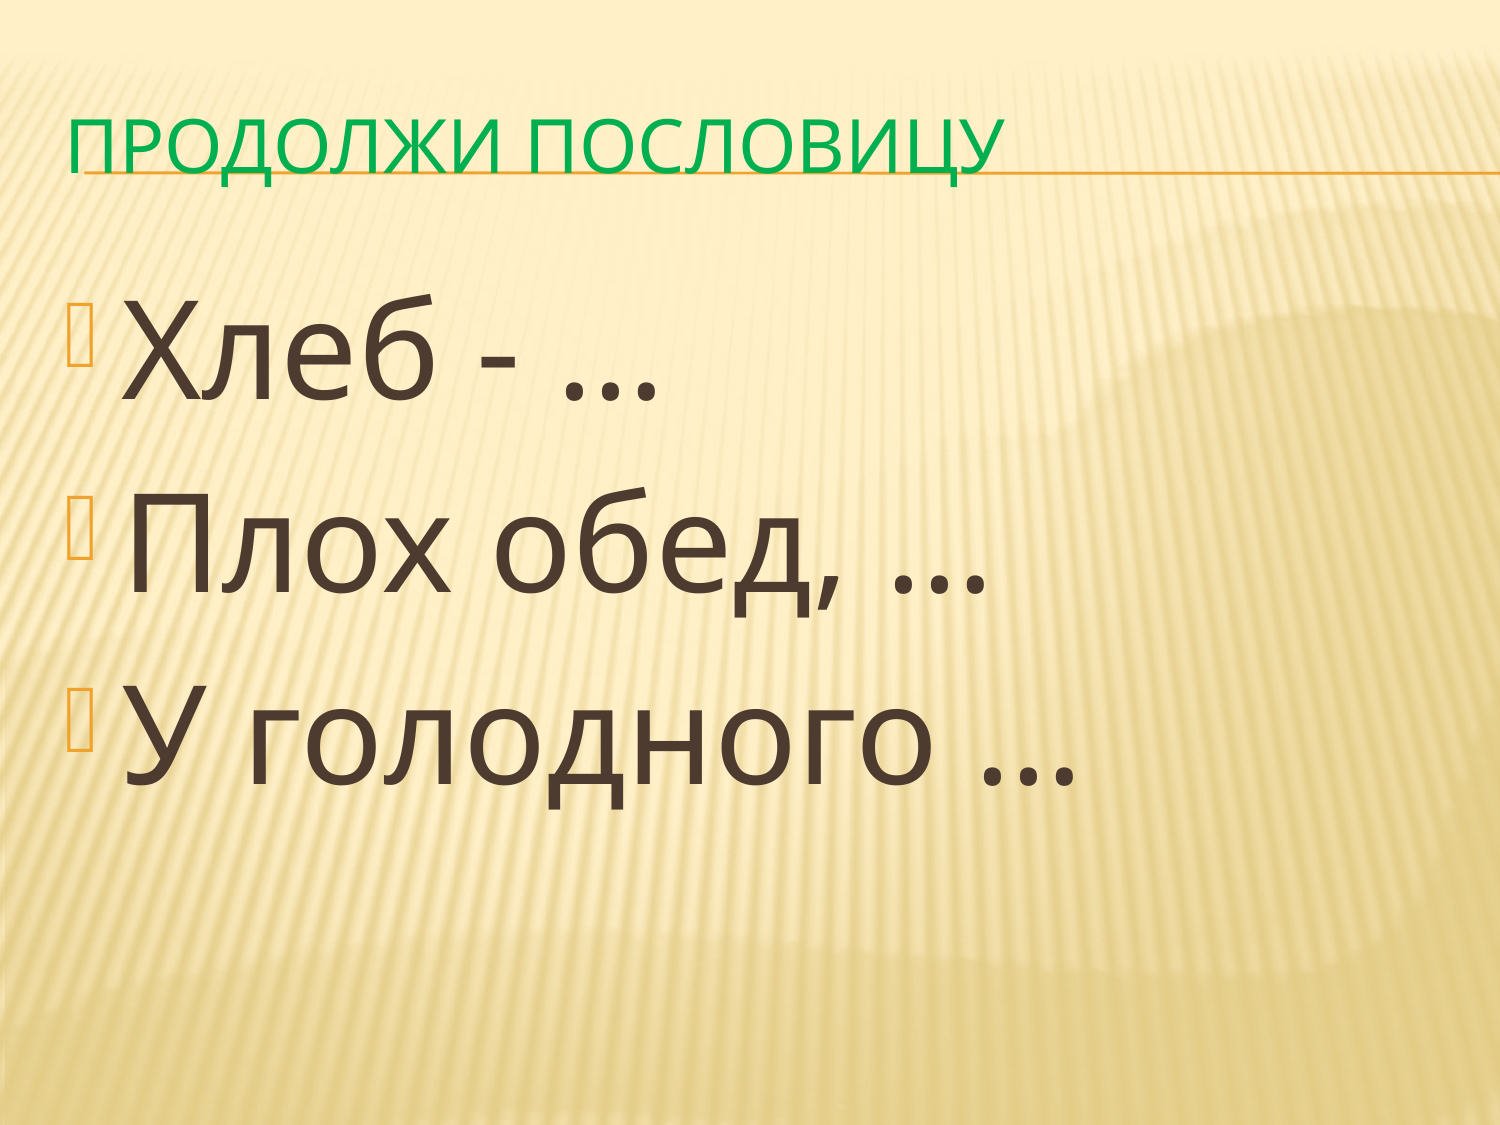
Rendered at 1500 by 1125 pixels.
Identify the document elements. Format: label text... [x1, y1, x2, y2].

title Продолжи пословицу [50, 75, 1475, 213]
list Хлеб - … Плох обед, … У голодного … [50, 254, 1475, 998]
